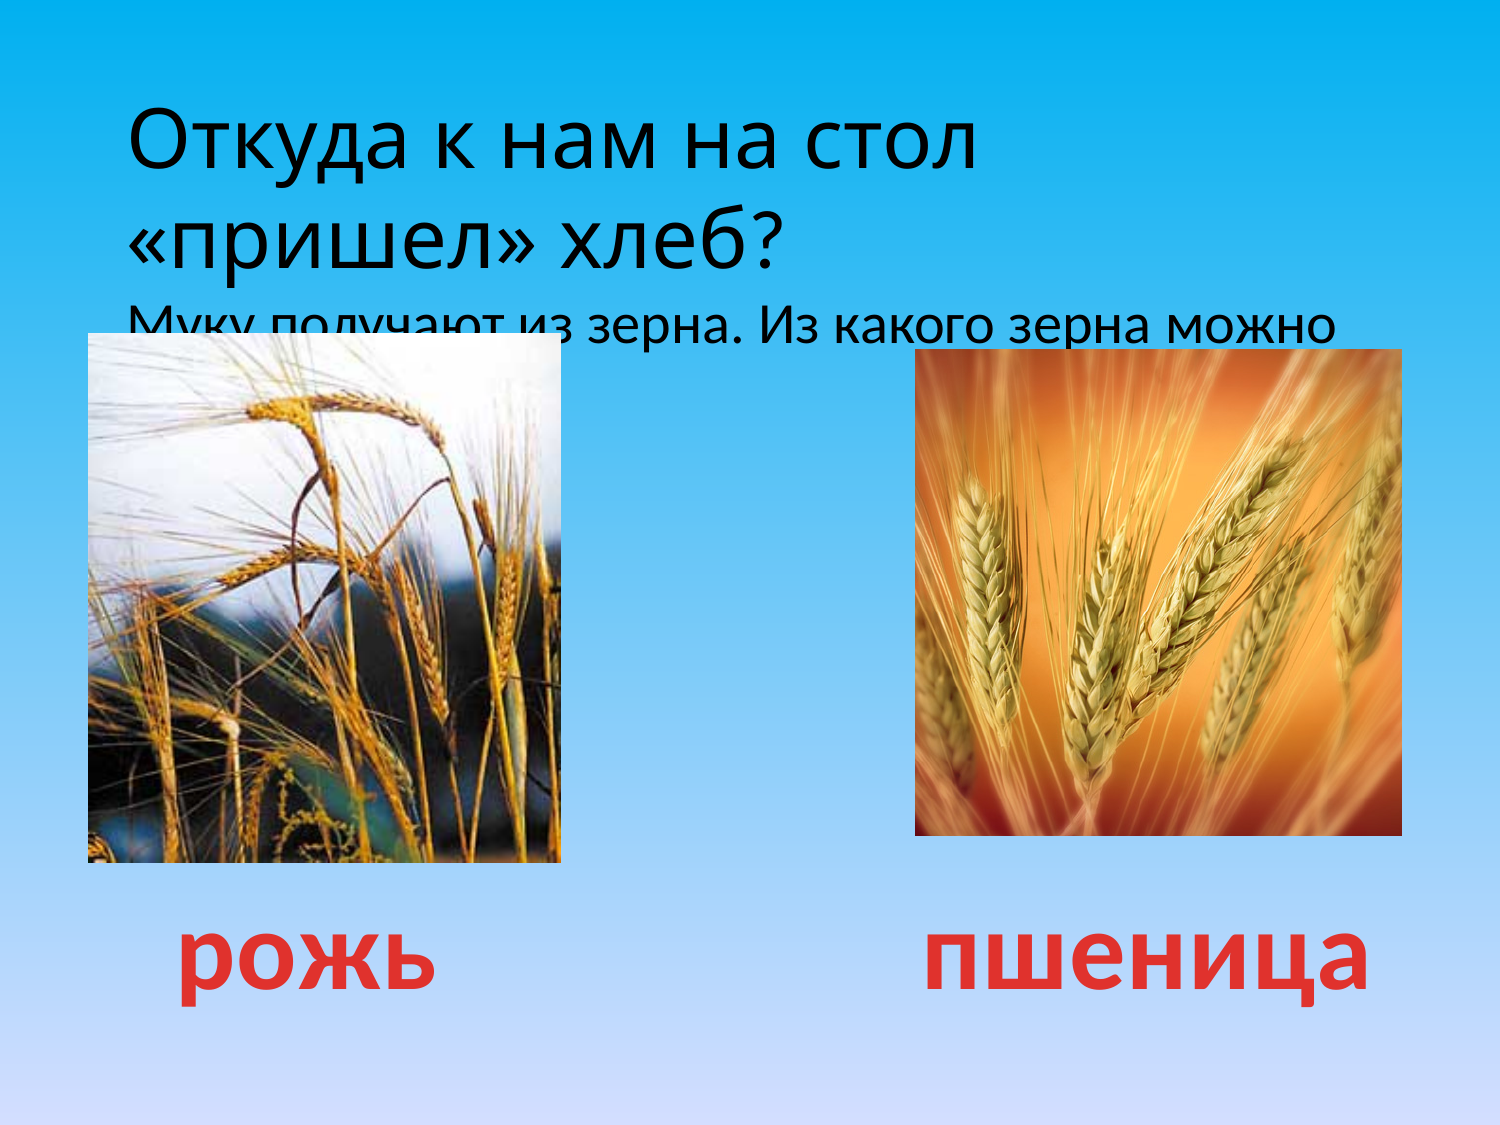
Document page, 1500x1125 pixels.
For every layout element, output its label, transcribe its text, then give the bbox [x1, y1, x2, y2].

text_box рожь [160, 872, 454, 1020]
picture [88, 333, 562, 864]
text_box Откуда к нам на стол «пришел» хлеб? Муку получают из зерна. Из какого зерна можно получить муку? [112, 78, 1376, 433]
picture [915, 349, 1402, 837]
text_box пшеница [906, 869, 1388, 1020]
